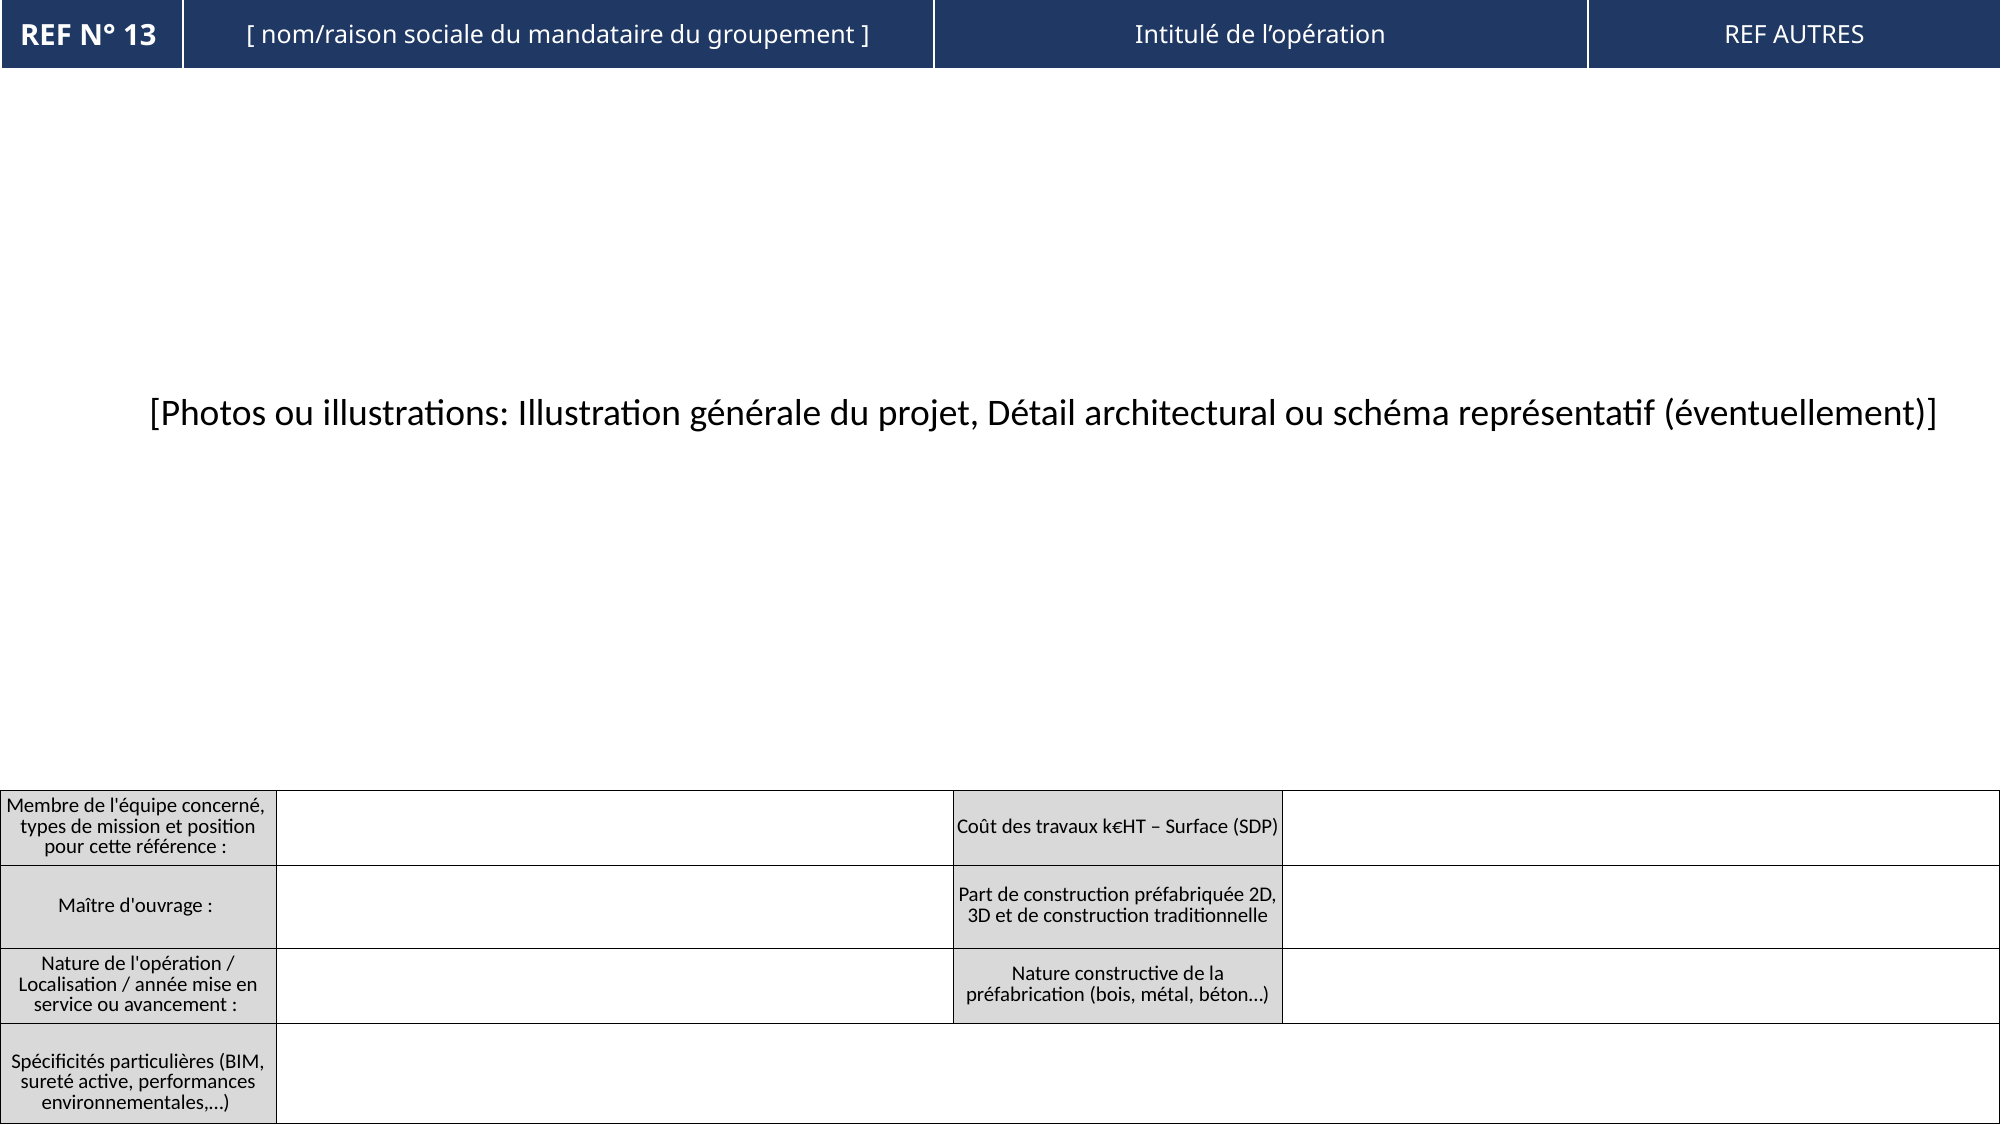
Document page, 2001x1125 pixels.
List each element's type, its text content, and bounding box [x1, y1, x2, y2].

text_box [Photos ou illustrations: Illustration générale du projet, Détail architectural ou schéma représentatif (éventuellement)] [113, 380, 1976, 440]
table_header Intitulé de l’opération [935, 0, 1587, 68]
table_header [277, 791, 953, 865]
table_cell Nature constructive de la préfabrication (bois, métal, béton…) [954, 949, 1282, 1023]
table_header REF AUTRES [1589, 0, 2000, 68]
table_cell [277, 1024, 1999, 1123]
table_cell [277, 949, 953, 1023]
table_cell [277, 866, 953, 948]
table_cell Maître d'ouvrage : [1, 866, 276, 948]
table_cell [1283, 949, 1999, 1023]
table_cell [1283, 866, 1999, 948]
table_header Coût des travaux k€HT – Surface (SDP) [954, 791, 1282, 865]
table_header REF N° 13 [2, 0, 182, 68]
table_header [1283, 791, 1999, 865]
table_header [ nom/raison sociale du mandataire du groupement ] [184, 0, 933, 68]
table_cell Nature de l'opération / Localisation / année mise en service ou avancement : [1, 949, 276, 1023]
table_header Membre de l'équipe concerné, types de mission et position pour cette référence : [1, 791, 276, 865]
table_cell Part de construction préfabriquée 2D, 3D et de construction traditionnelle [954, 866, 1282, 948]
table_cell Spécificités particulières (BIM, sureté active, performances environnementales,…) [1, 1024, 276, 1123]
